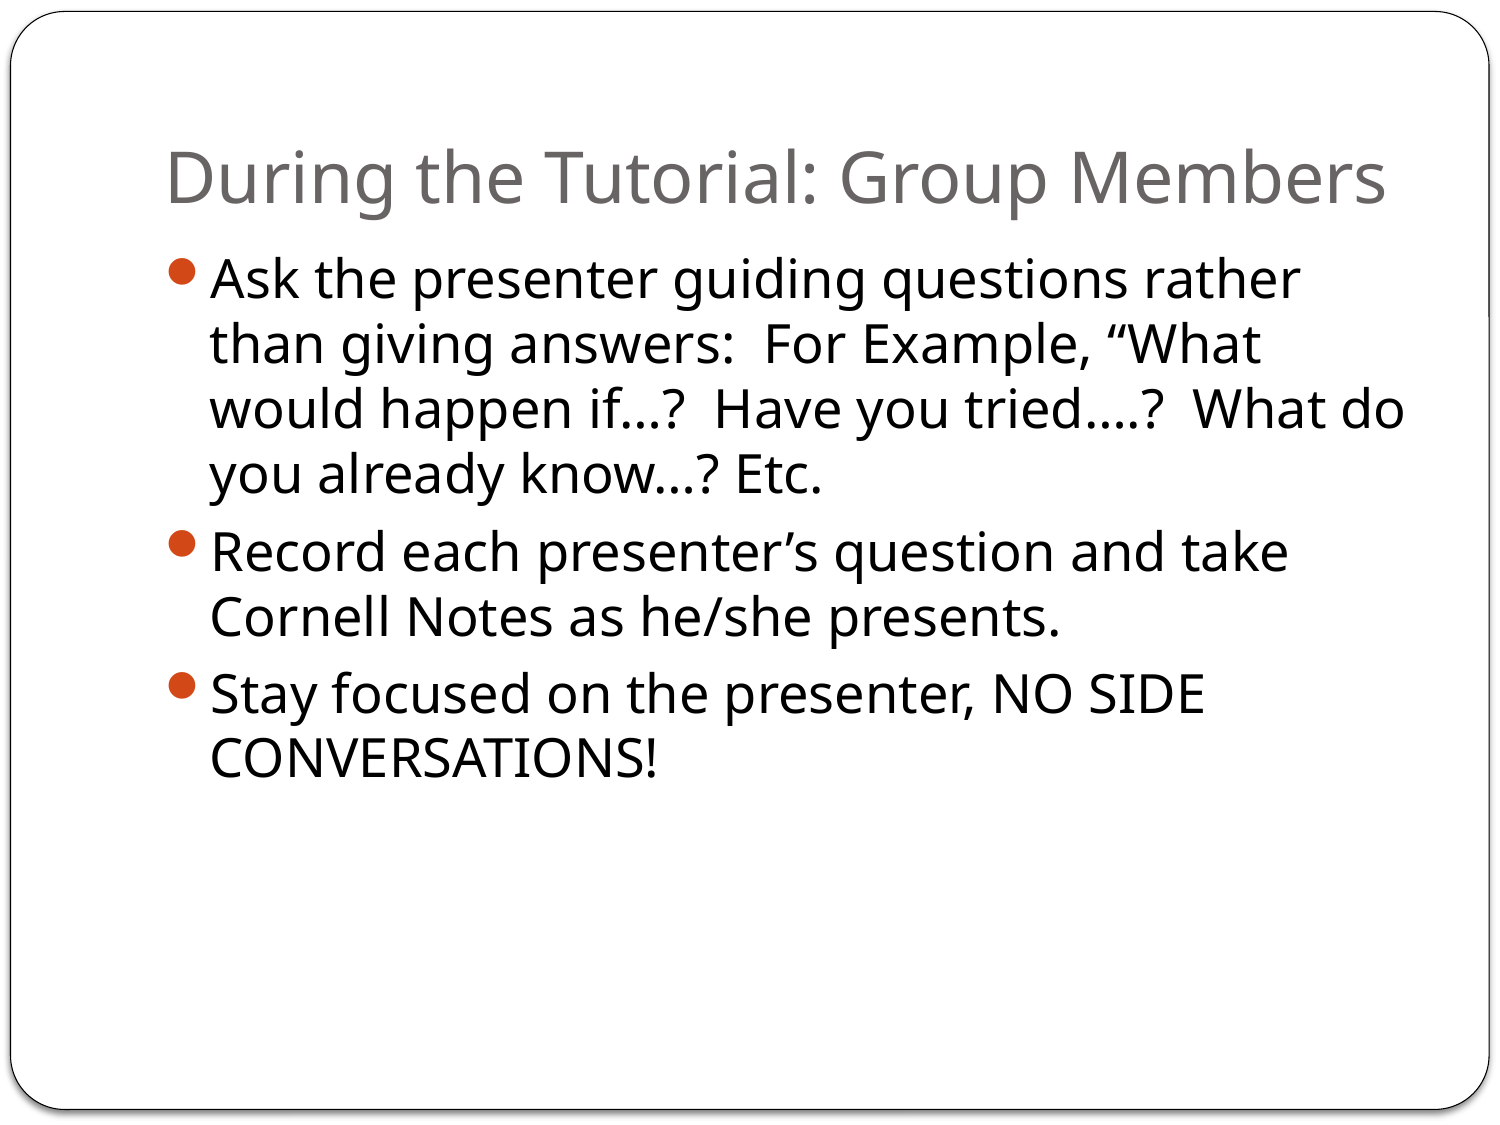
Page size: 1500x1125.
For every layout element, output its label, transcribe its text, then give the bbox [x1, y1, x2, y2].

list Ask the presenter guiding questions rather than giving answers: For Example, “What would happen if…? Have you tried….? What do you already know…? Etc. Record each presenter’s question and take Cornell Notes as he/she presents. Stay focused on the presenter, NO SIDE CONVERSATIONS! [150, 237, 1425, 988]
title During the Tutorial: Group Members [150, 45, 1425, 233]
